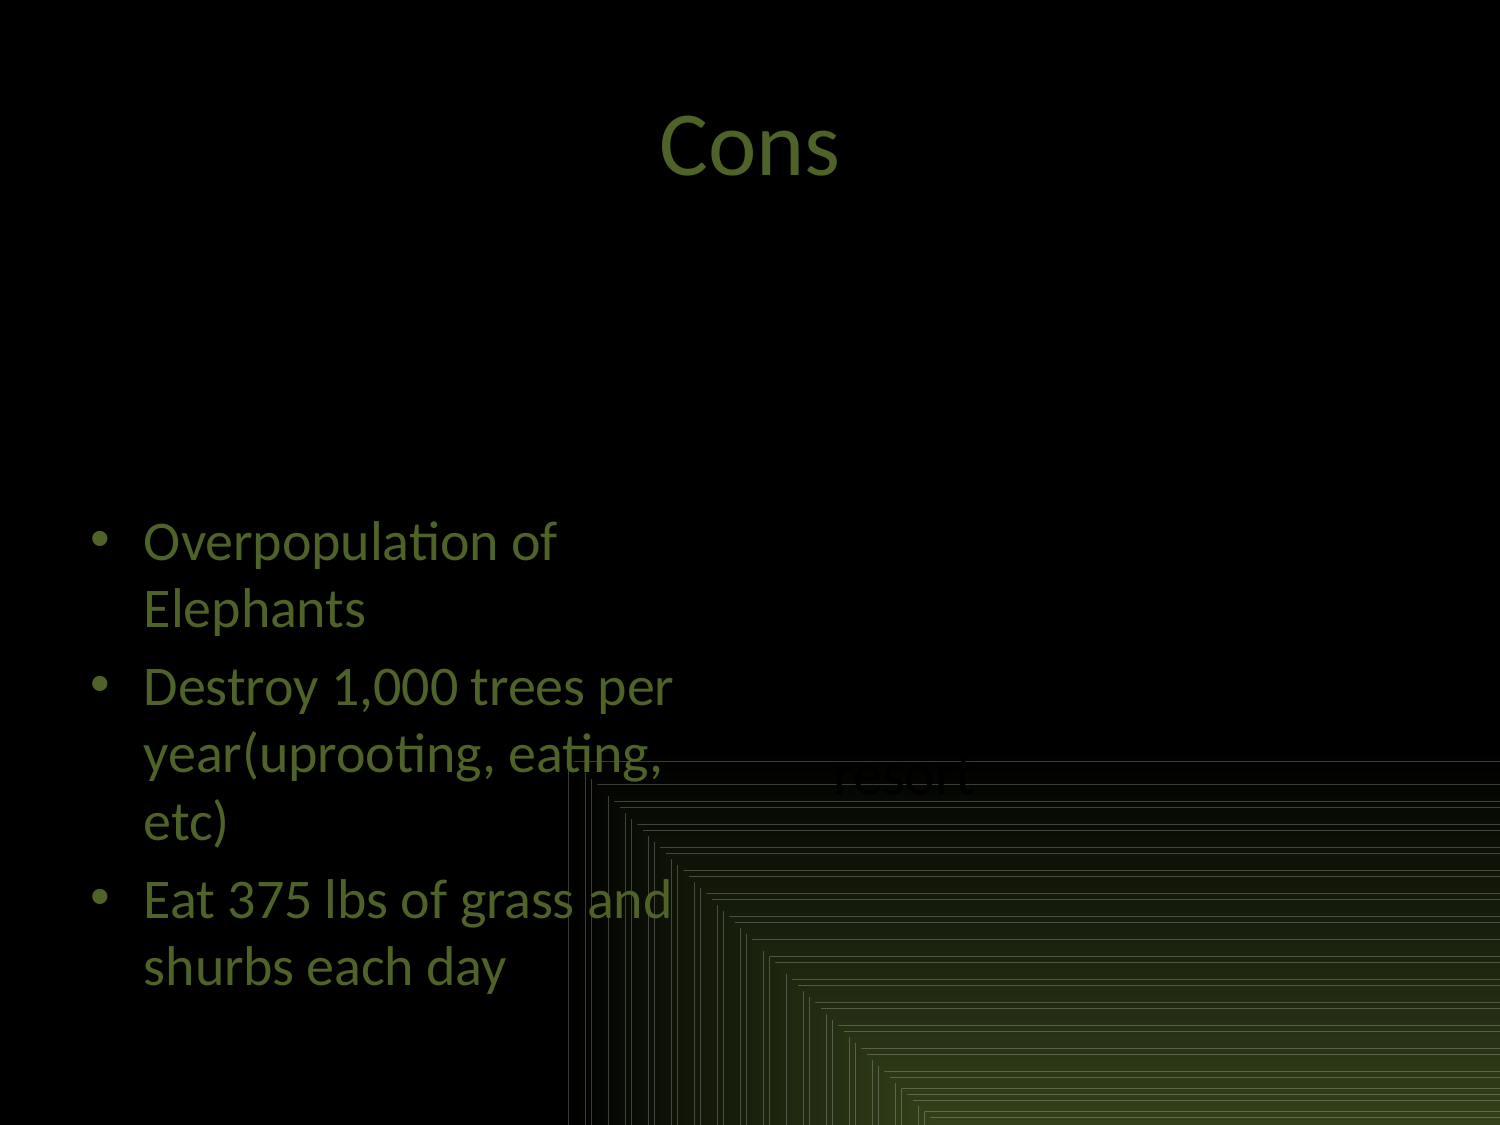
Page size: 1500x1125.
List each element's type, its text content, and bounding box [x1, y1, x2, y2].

list Relocation and sterilization of females Culling is used as last resort [762, 262, 1425, 1005]
list unsuccessful Overpopulation of Elephants Destroy 1,000 trees per year(uprooting, eating, etc) Eat 375 lbs of grass and shurbs each day [75, 262, 738, 1005]
title Cons [75, 45, 1425, 233]
